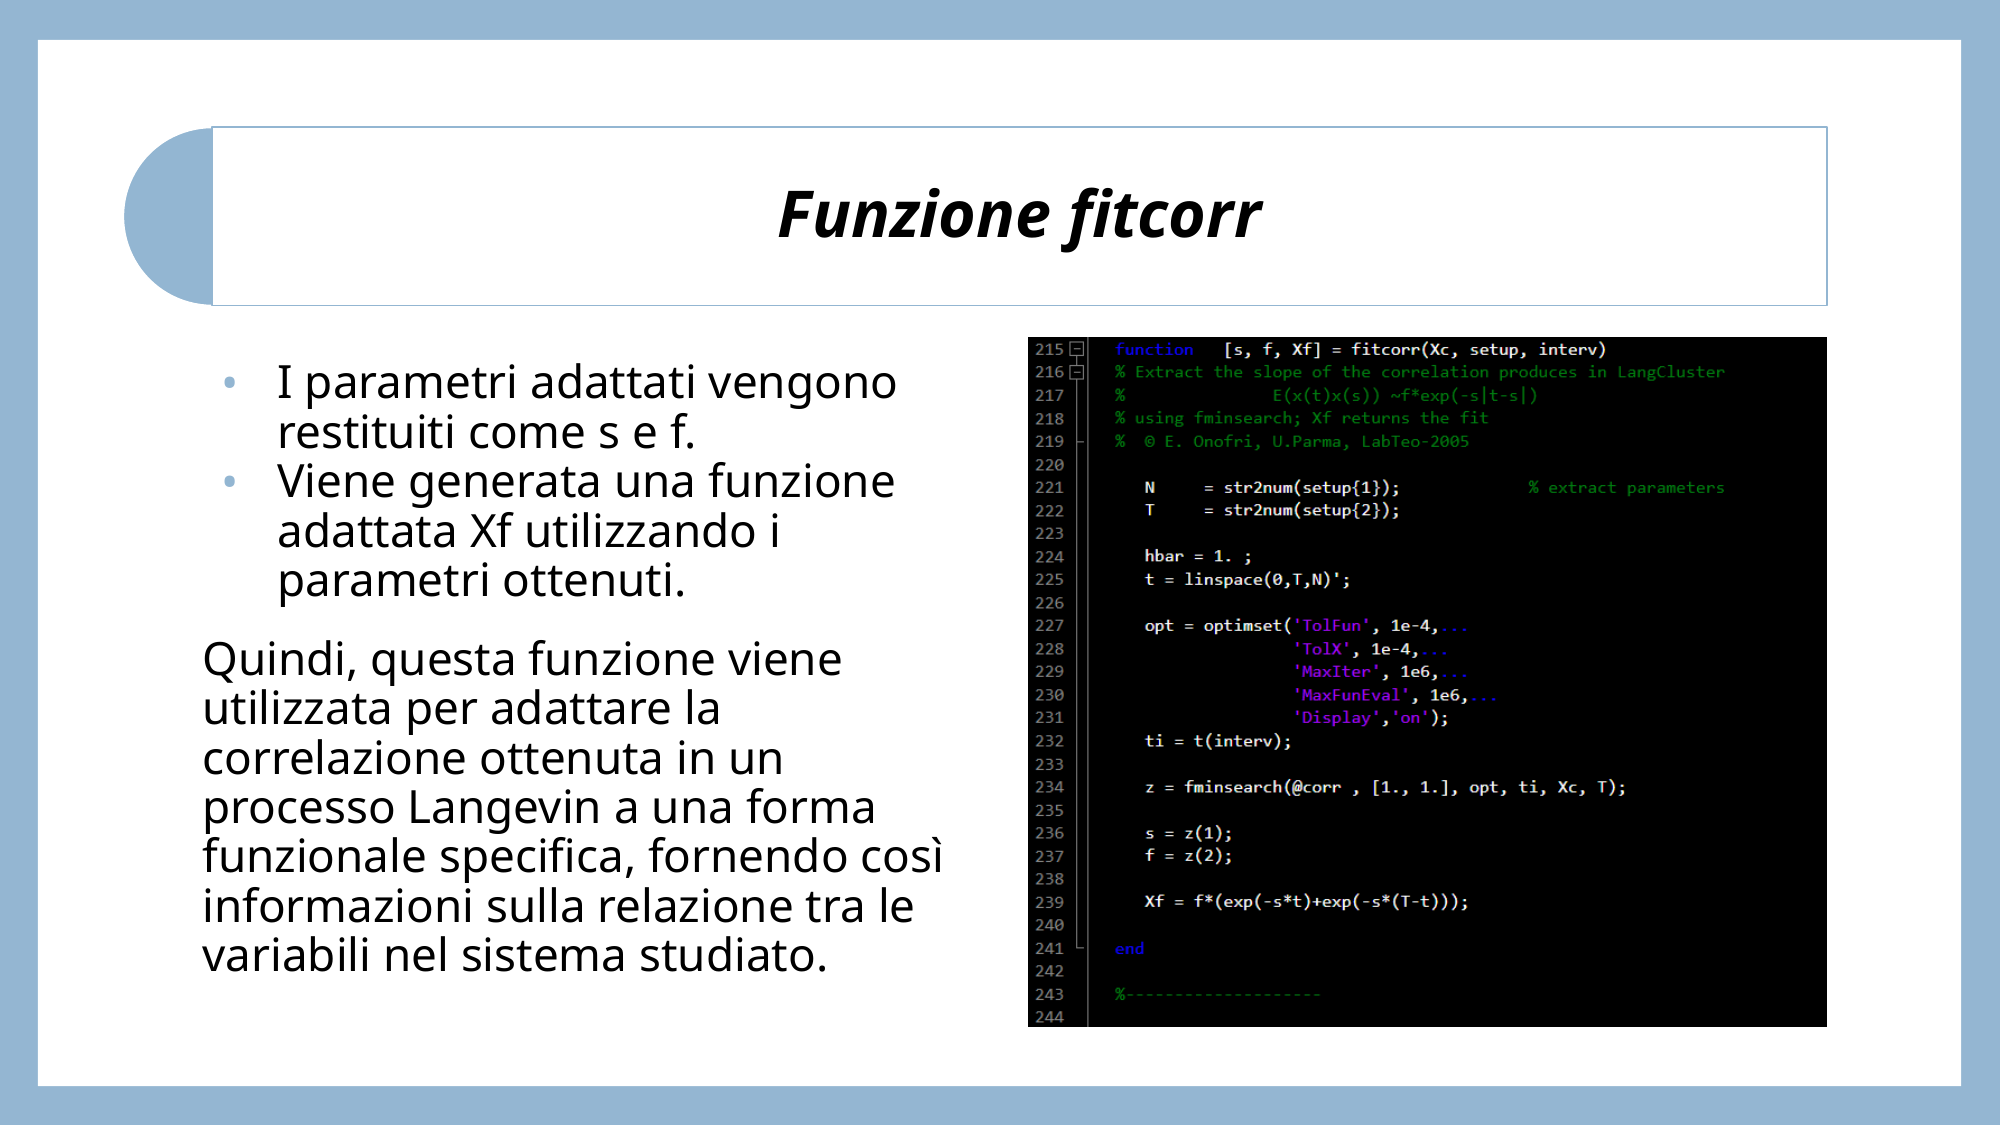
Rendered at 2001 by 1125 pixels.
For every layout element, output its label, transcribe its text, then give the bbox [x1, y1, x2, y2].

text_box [122, 127, 1828, 306]
list I parametri adattati vengono restituiti come s e f. Viene generata una funzione adattata Xf utilizzando i parametri ottenuti. Quindi, questa funzione viene utilizzata per adattare la correlazione ottenuta in un processo Langevin a una forma funzionale specifica, fornendo così informazioni sulla relazione tra le variabili nel sistema studiato. [187, 351, 968, 1012]
picture [1027, 337, 1828, 1027]
